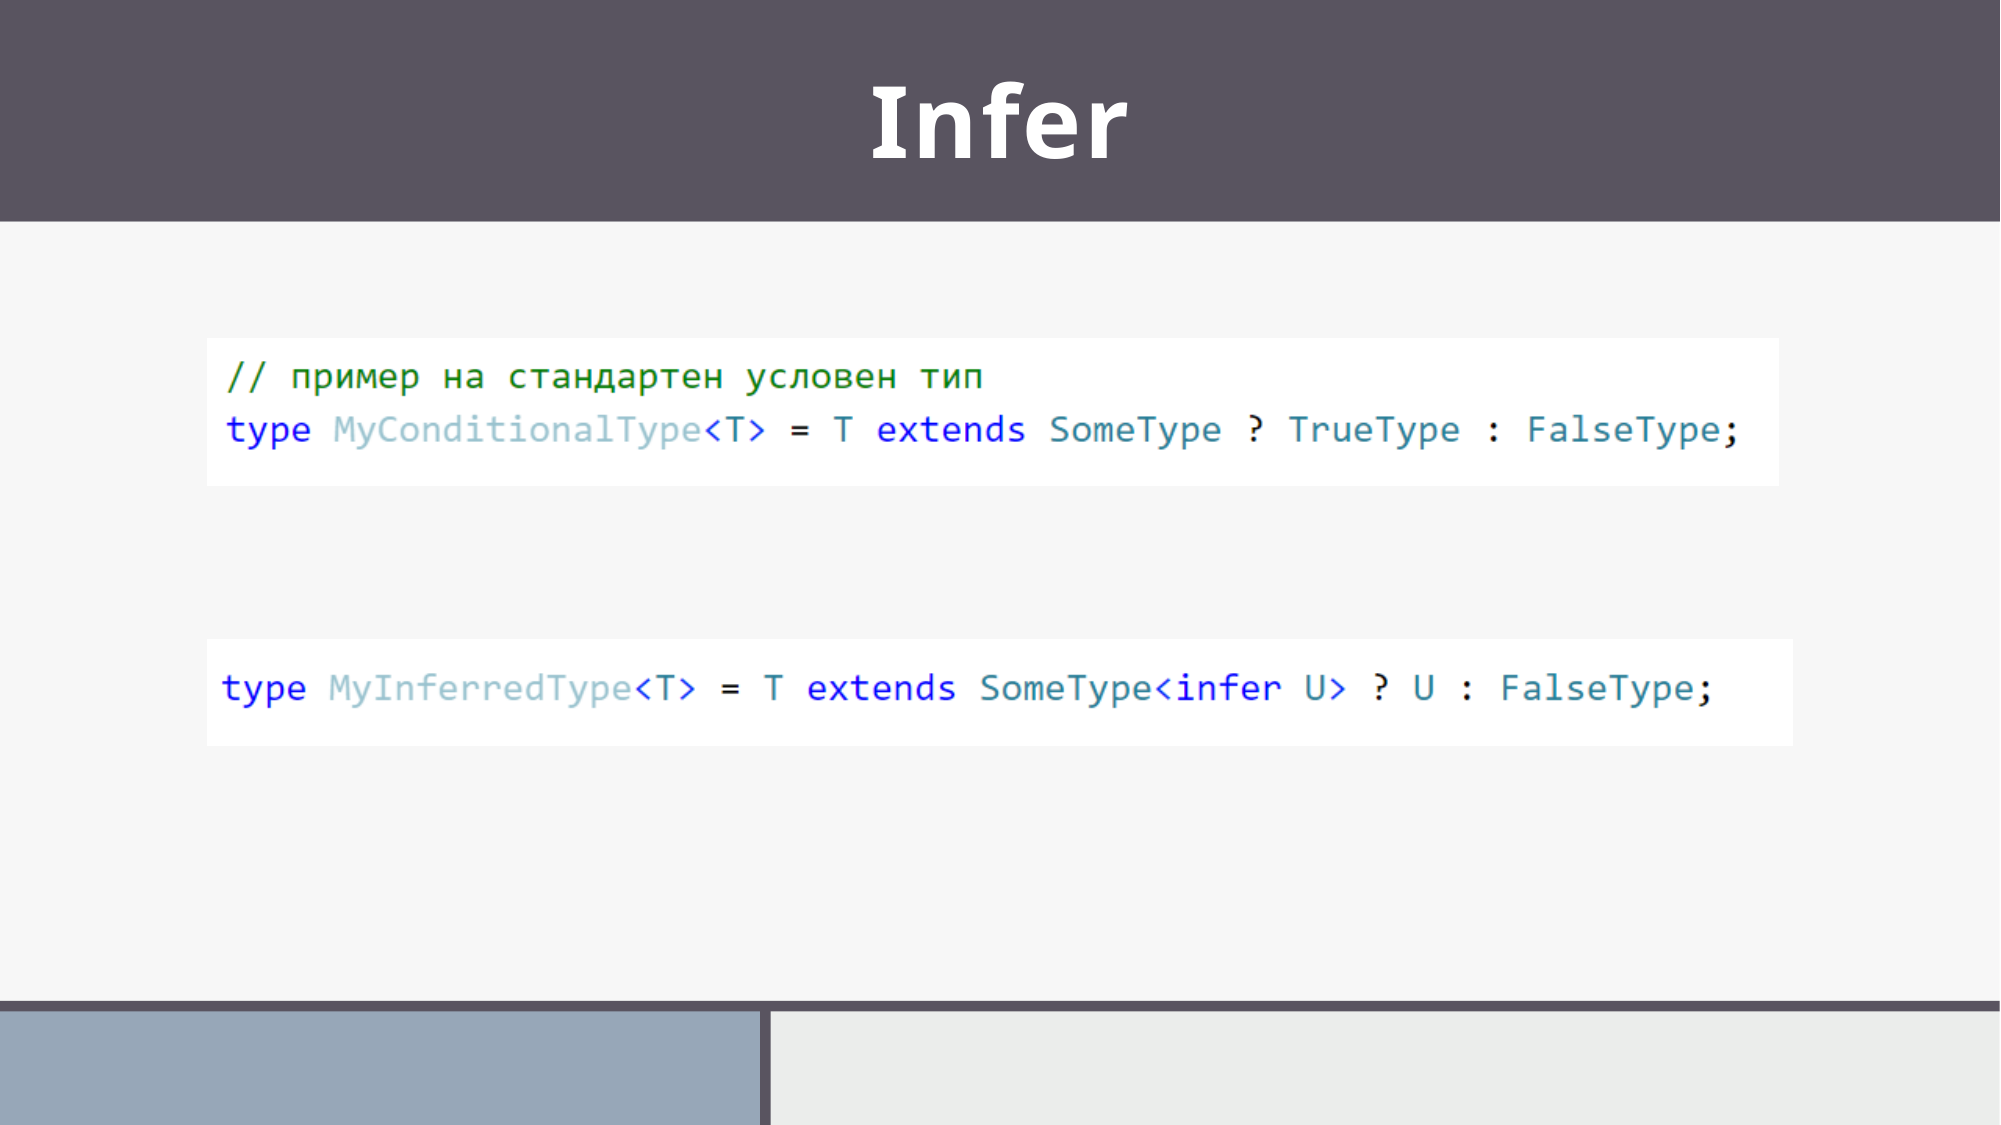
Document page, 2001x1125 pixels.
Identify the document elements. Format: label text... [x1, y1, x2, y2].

picture [207, 338, 1779, 486]
title Infer [106, 15, 1895, 207]
picture [207, 639, 1793, 746]
